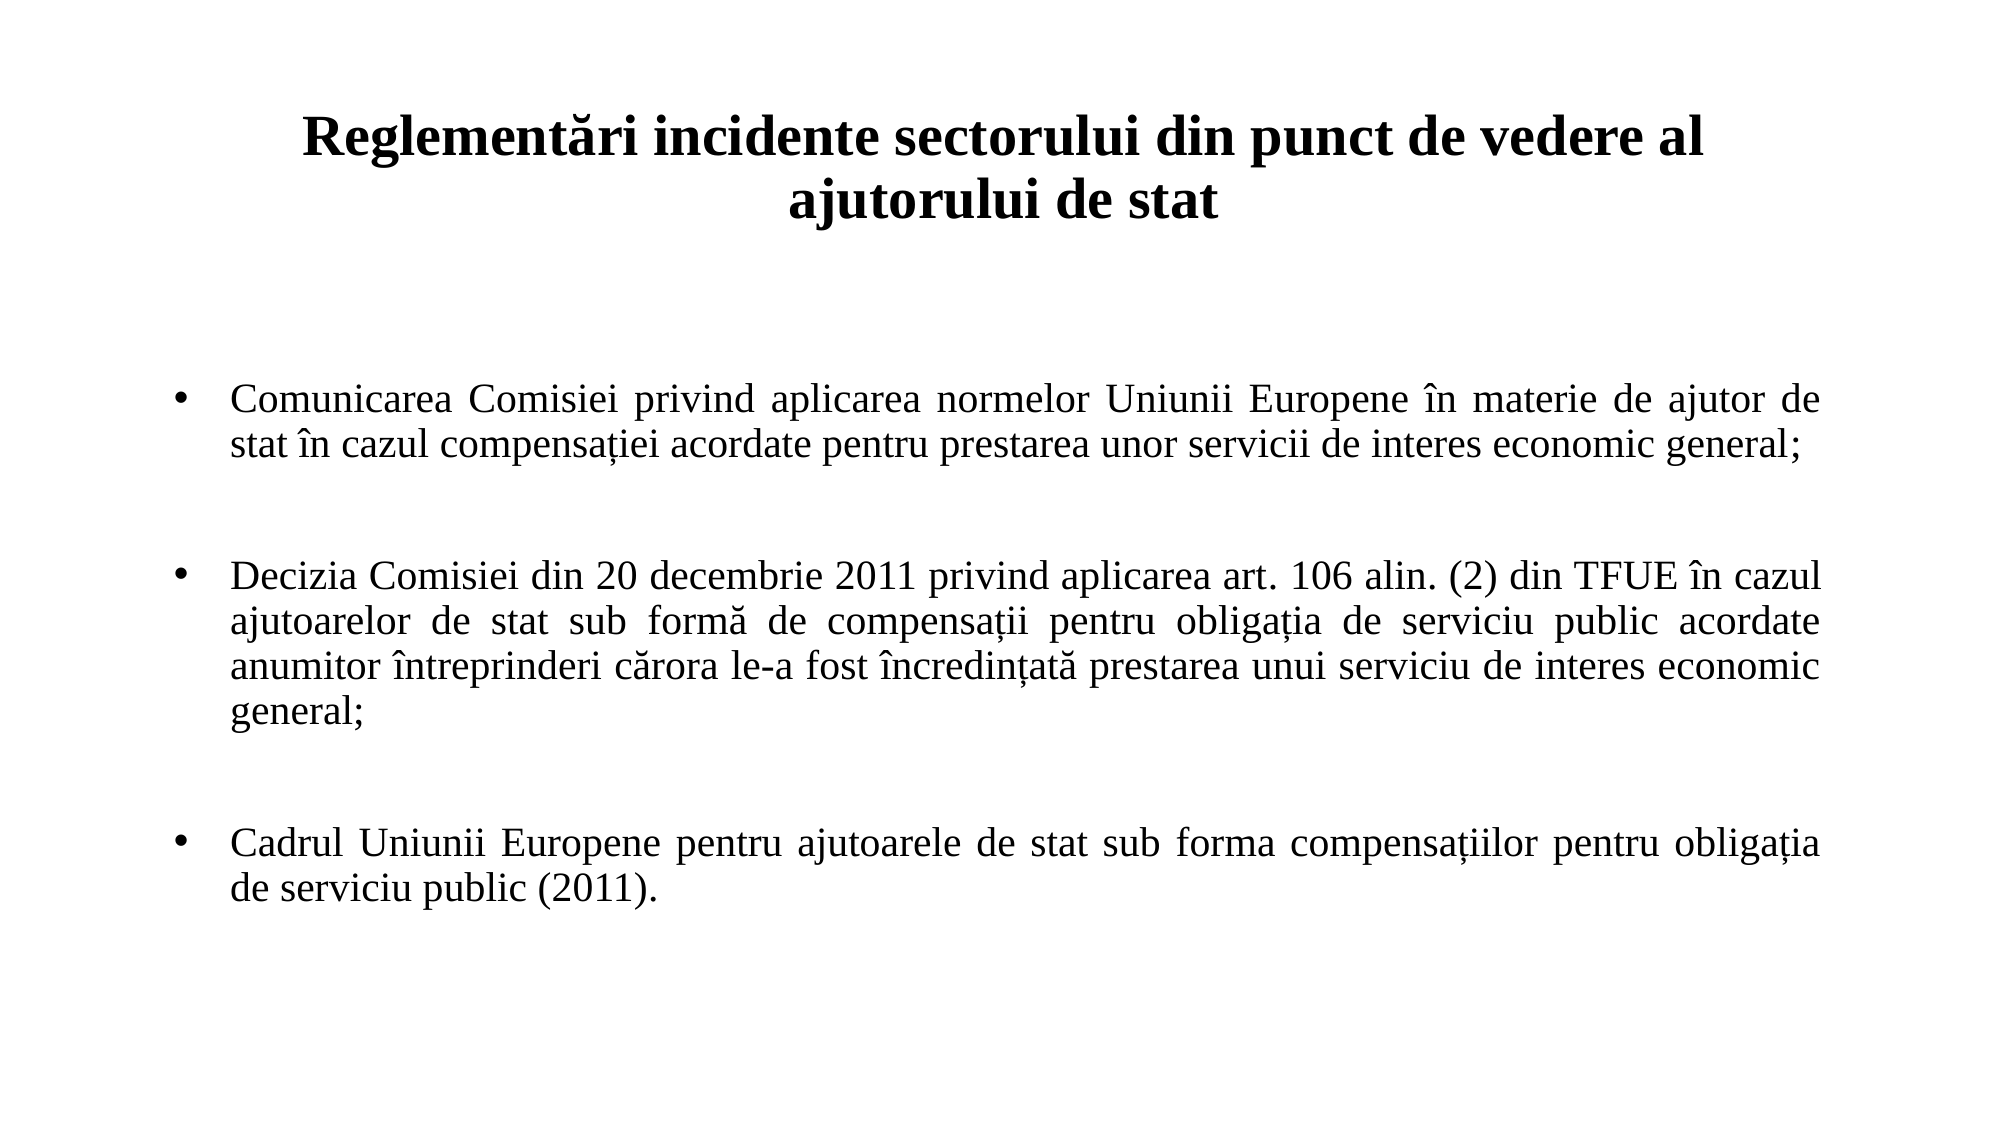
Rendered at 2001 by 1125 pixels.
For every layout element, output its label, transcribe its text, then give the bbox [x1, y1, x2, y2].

subtitle Comunicarea Comisiei privind aplicarea normelor Uniunii Europene în materie de ajutor de stat în cazul compensației acordate pentru prestarea unor servicii de interes economic general; Decizia Comisiei din 20 decembrie 2011 privind aplicarea art. 106 alin. (2) din TFUE în cazul ajutoarelor de stat sub formă de compensații pentru obligația de serviciu public acordate anumitor întreprinderi cărora le-a fost încredințată prestarea unui serviciu de interes economic general; Cadrul Uniunii Europene pentru ajutoarele de stat sub forma compensațiilor pentru obligația de serviciu public (2011). [158, 369, 1838, 1015]
title Reglementări incidente sectorului din punct de vedere al ajutorului de stat [158, 95, 1849, 239]
